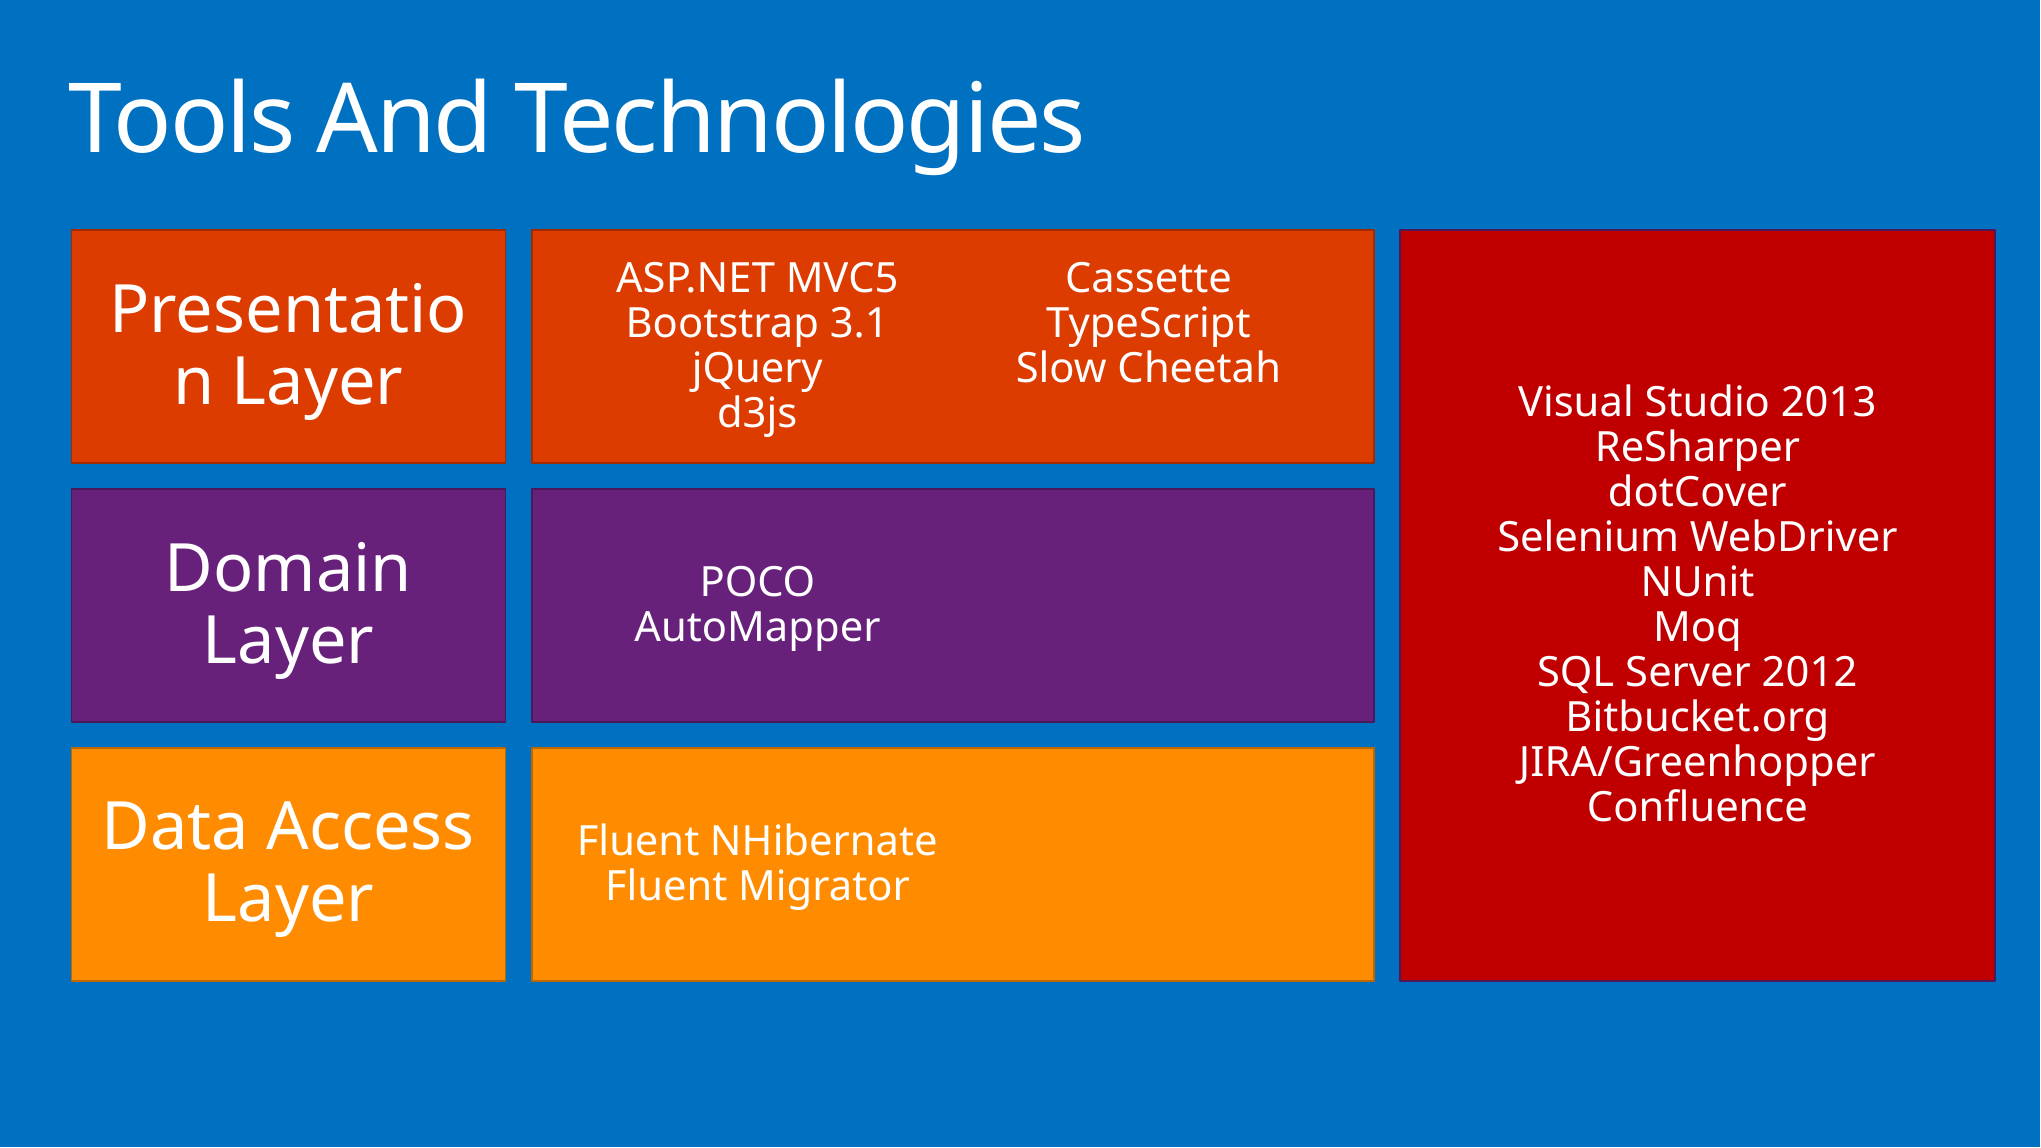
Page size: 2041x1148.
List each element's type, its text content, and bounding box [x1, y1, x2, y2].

title Tools And Technologies [45, 43, 1996, 188]
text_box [71, 229, 506, 982]
text_box Visual Studio 2013 ReSharper dotCover Selenium WebDriver NUnit Moq SQL Server 2012 Bitbucket.org JIRA/Greenhopper Confluence [1399, 229, 1996, 982]
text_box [531, 229, 1375, 982]
